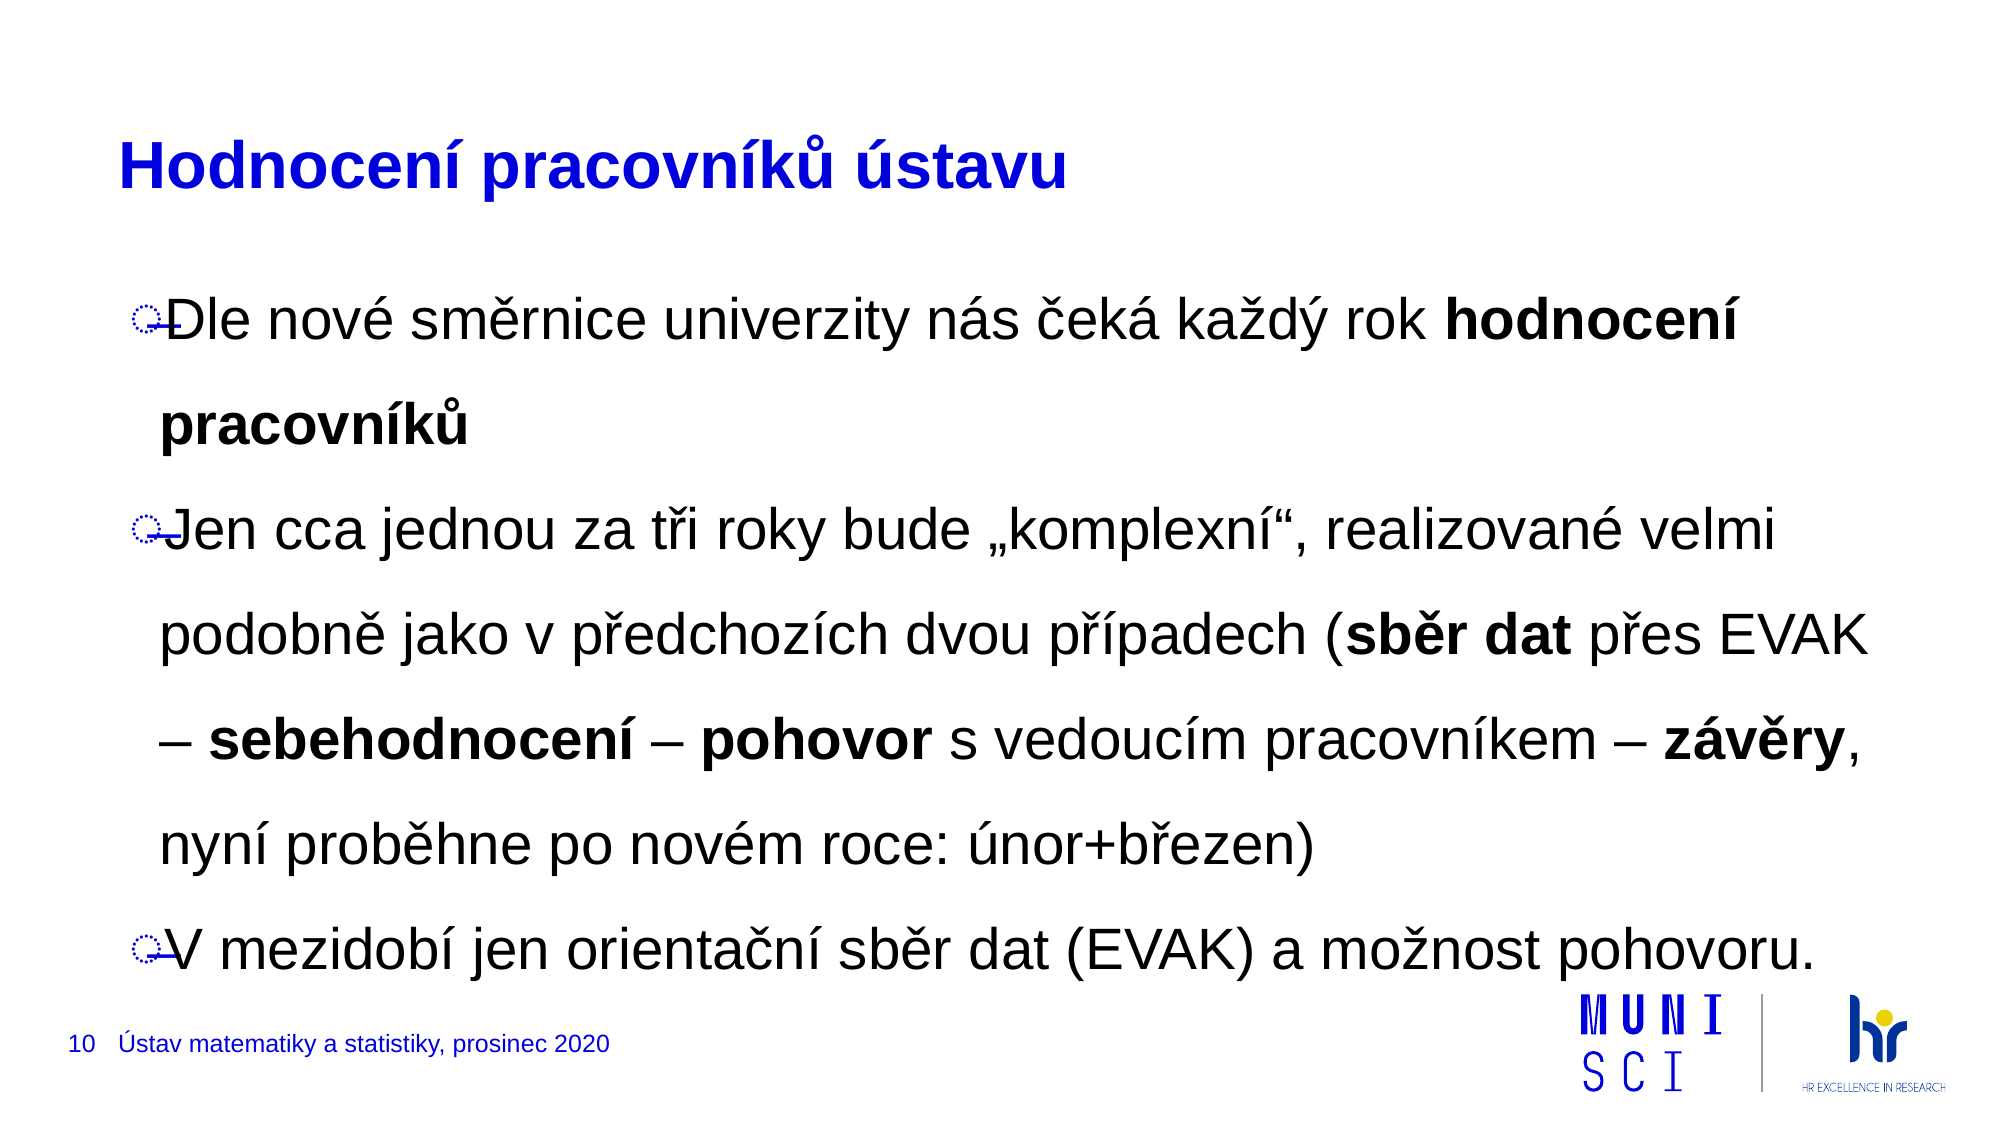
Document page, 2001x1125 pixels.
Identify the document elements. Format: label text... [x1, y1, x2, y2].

slide_number 10 [67, 1021, 110, 1063]
list Dle nové směrnice univerzity nás čeká každý rok hodnocení pracovníků Jen cca jednou za tři roky bude „komplexní“, realizované velmi podobně jako v předchozích dvou případech (sběr dat přes EVAK – sebehodnocení – pohovor s vedoucím pracovníkem – závěry, nyní proběhne po novém roce: únor+březen) V mezidobí jen orientační sběr dat (EVAK) a možnost pohovoru. [118, 246, 1883, 992]
title Hodnocení pracovníků ústavu [118, 118, 1883, 193]
footer Ústav matematiky a statistiky, prosinec 2020 [118, 1021, 1418, 1063]
